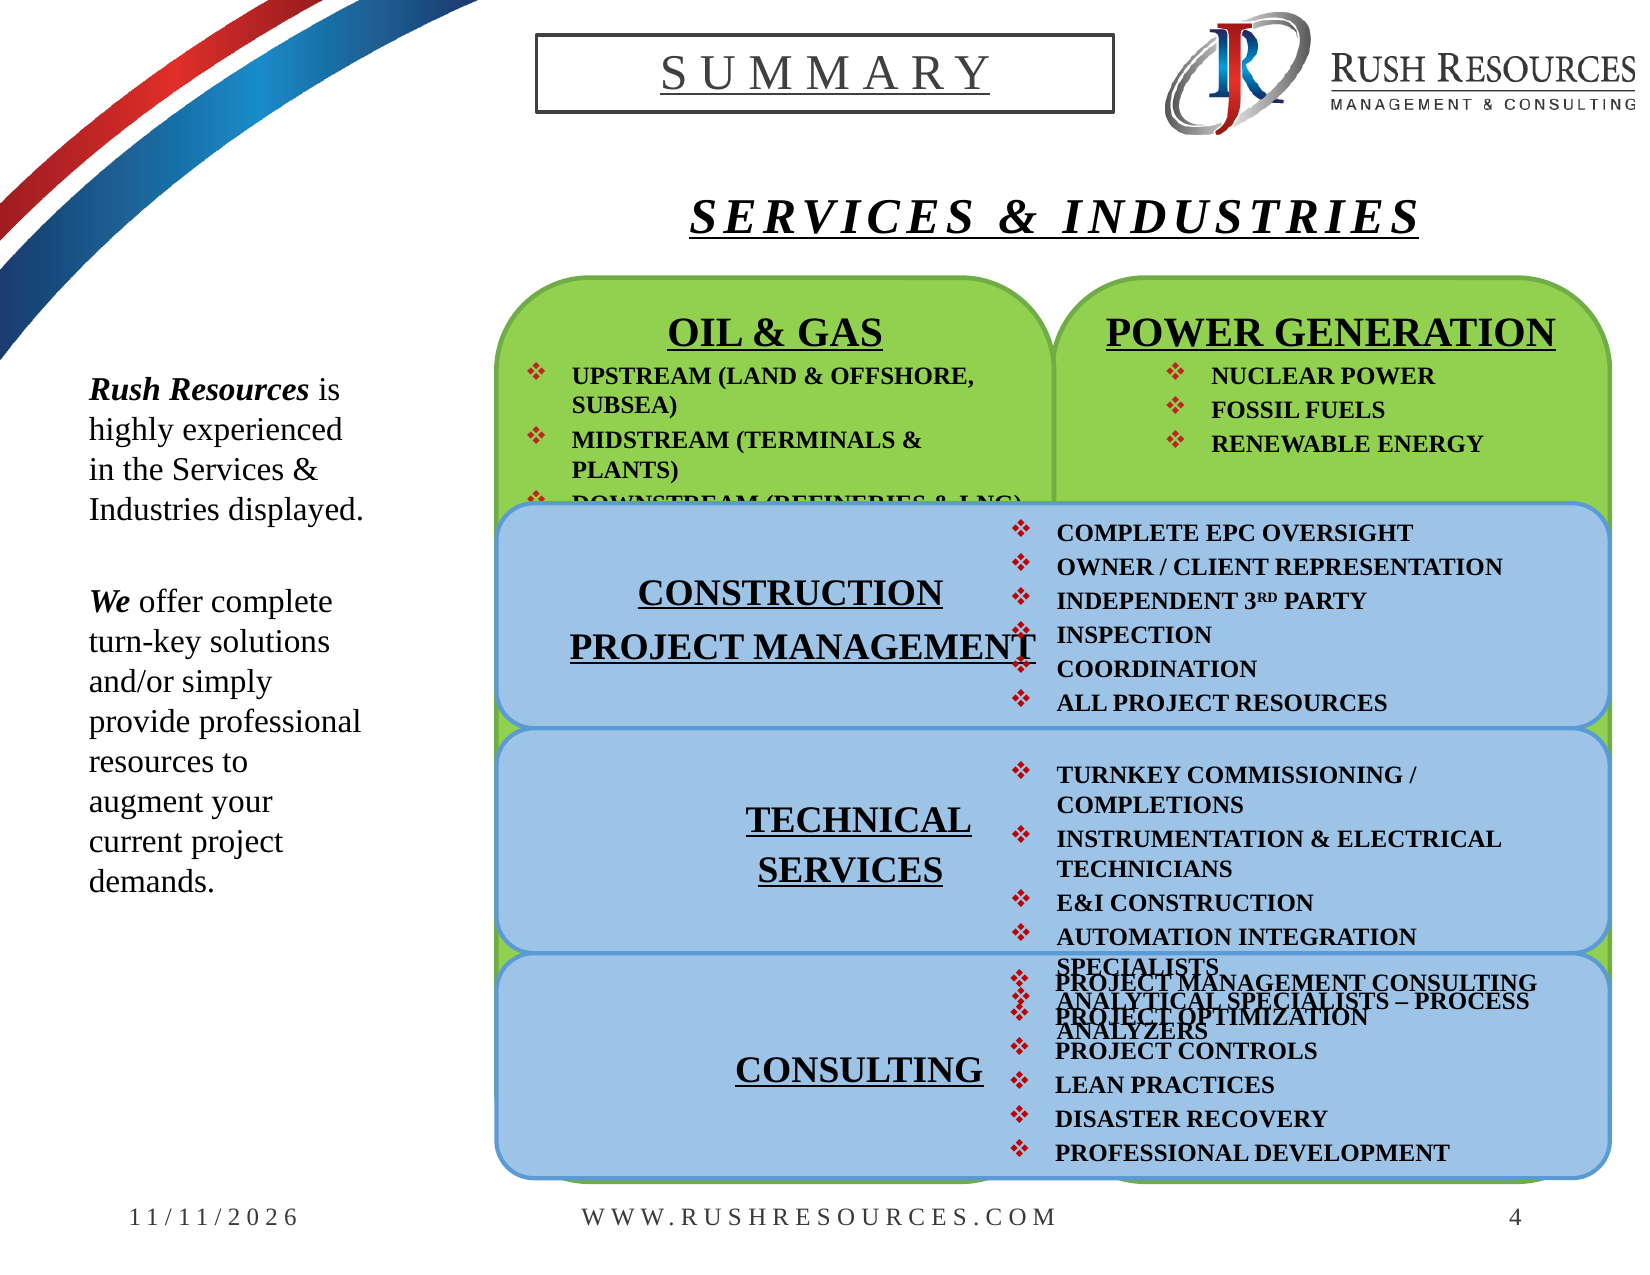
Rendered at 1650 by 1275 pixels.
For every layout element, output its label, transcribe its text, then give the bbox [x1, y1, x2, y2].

picture [1165, 12, 1635, 135]
slide_number 4 [1165, 1182, 1537, 1250]
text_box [496, 503, 1610, 1179]
text_box Services & Industries [652, 176, 1456, 251]
picture [0, 0, 479, 360]
title SUMMARY [535, 33, 1115, 114]
text_box Rush Resources is highly experienced in the Services & Industries displayed. We offer complete turn-key solutions and/or simply provide professional resources to augment your current project demands. [74, 359, 386, 907]
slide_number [113, 1181, 484, 1250]
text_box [496, 277, 1610, 503]
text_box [1008, 516, 1598, 1170]
footer WWW.RUSHRESOURCES.COM [484, 1181, 1165, 1250]
